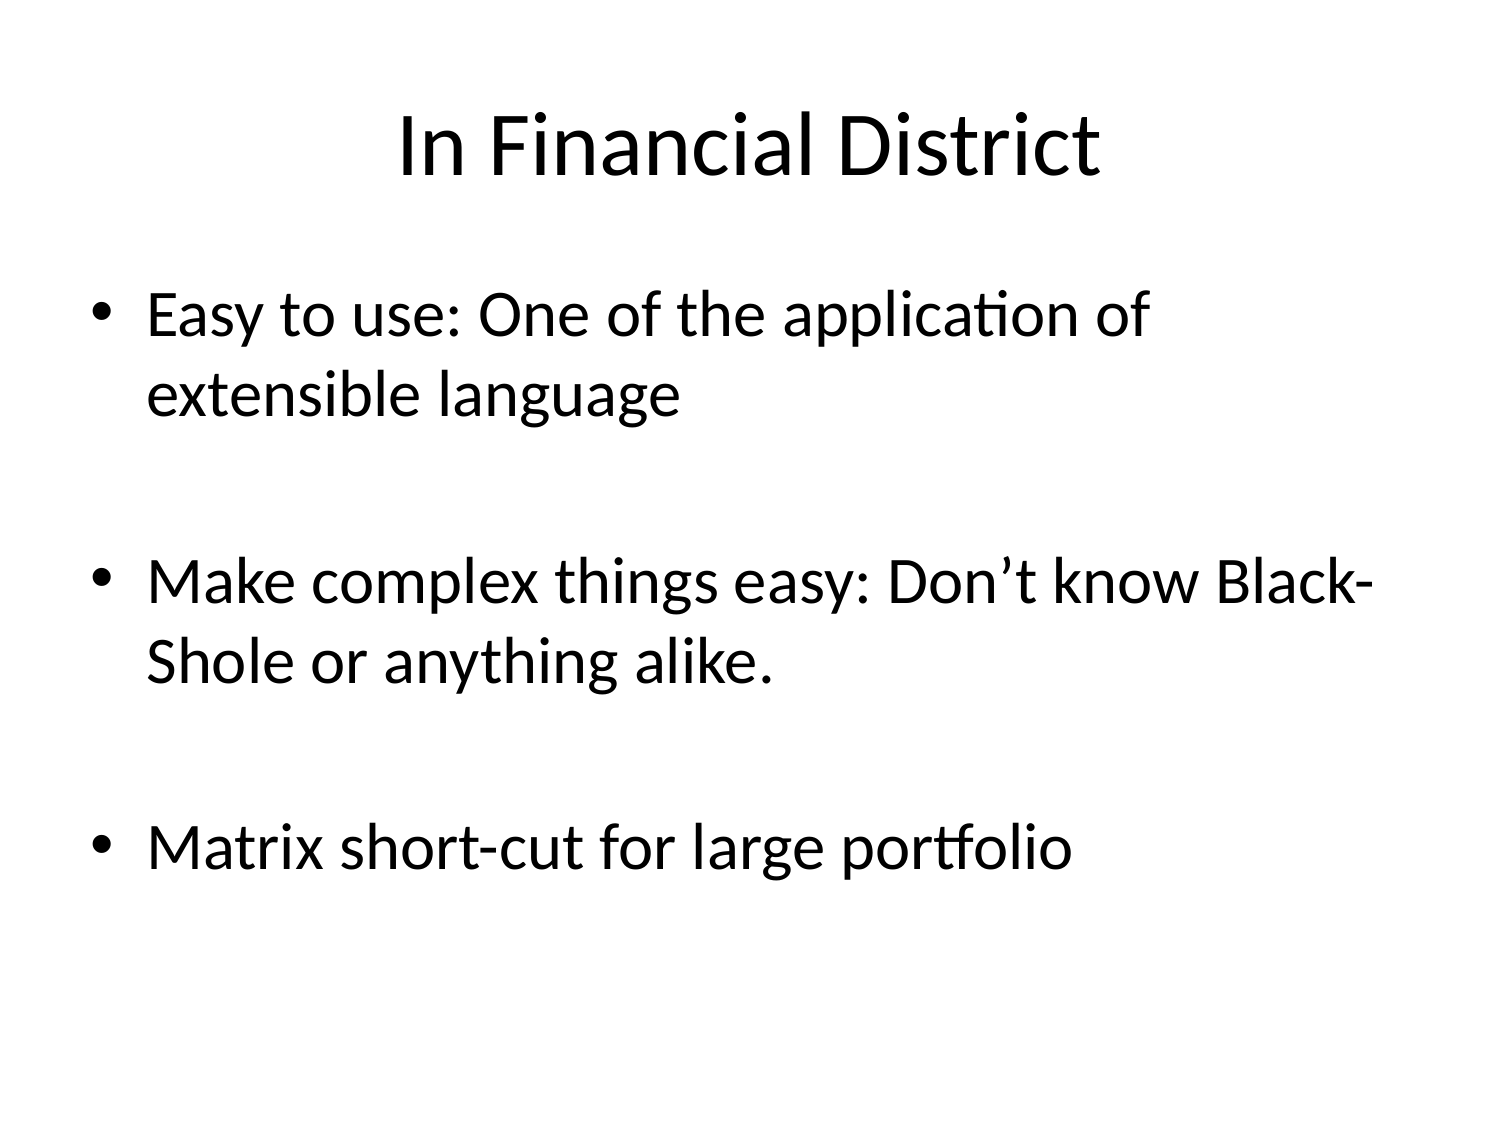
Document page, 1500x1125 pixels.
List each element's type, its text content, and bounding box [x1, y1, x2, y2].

title In Financial District [75, 45, 1425, 233]
list Easy to use: One of the application of extensible language Make complex things easy: Don’t know Black-Shole or anything alike. Matrix short-cut for large portfolio [75, 262, 1425, 1005]
